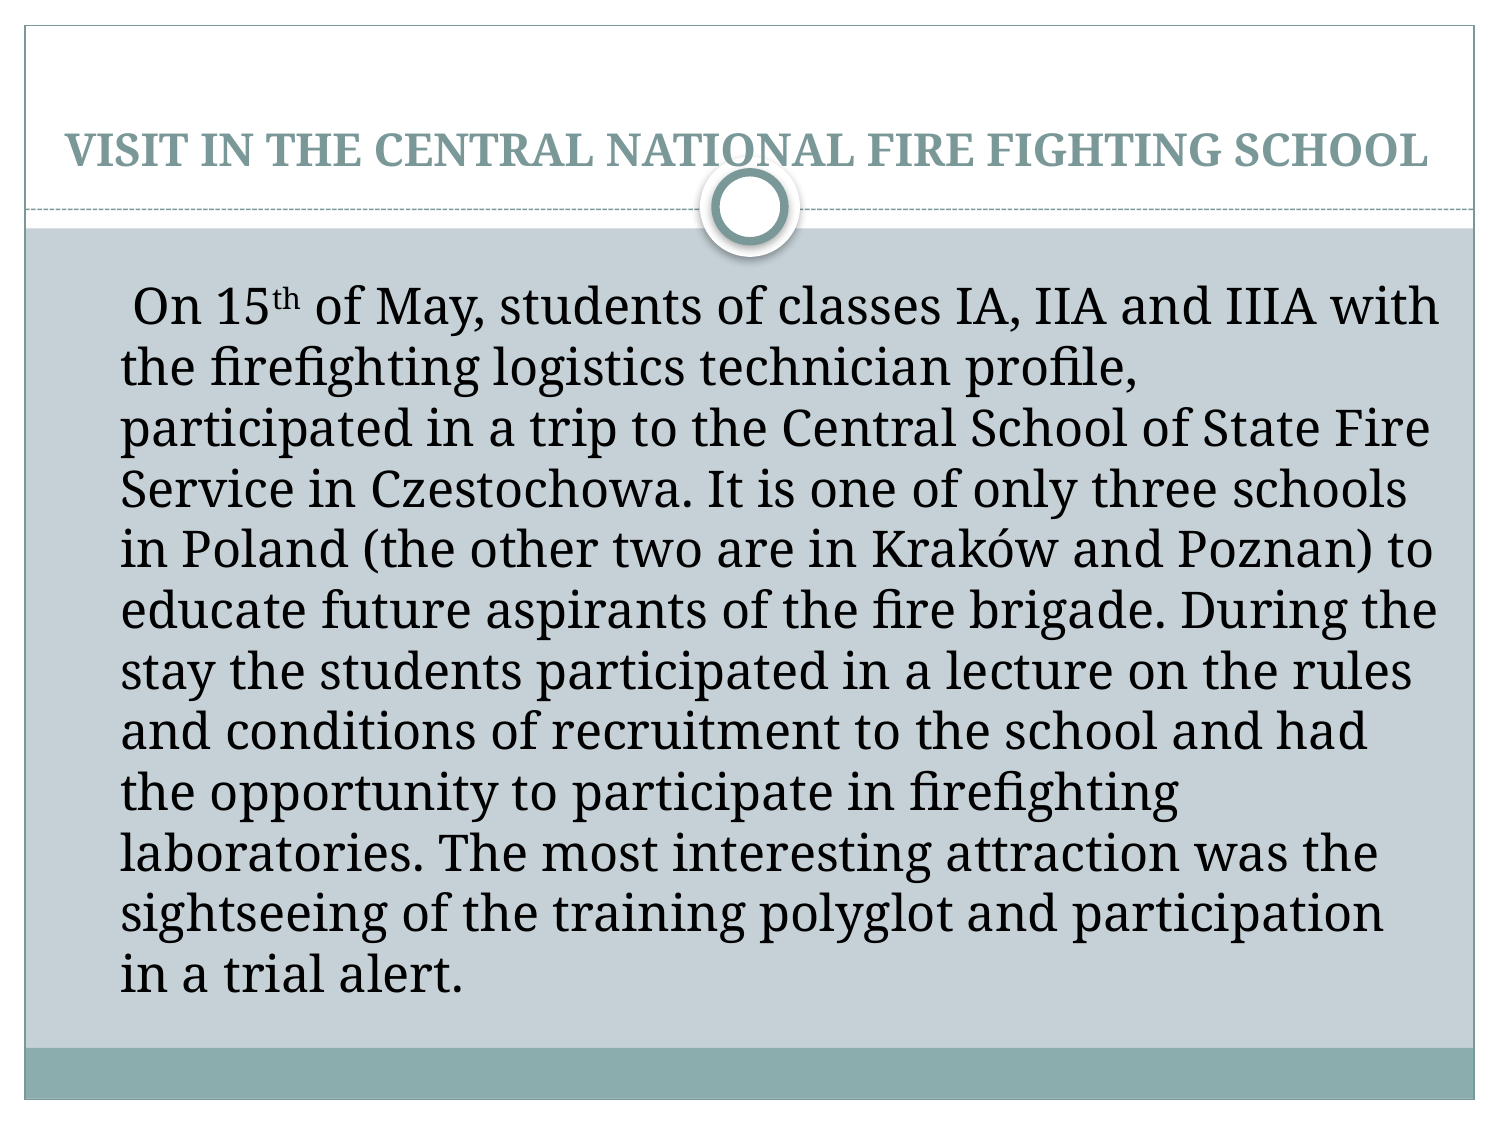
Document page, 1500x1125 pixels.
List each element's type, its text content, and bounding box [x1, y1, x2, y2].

list On 15th of May, students of classes IA, IIA and IIIA with the firefighting logistics technician profile, participated in a trip to the Central School of State Fire Service in Czestochowa. It is one of only three schools in Poland (the other two are in Kraków and Poznan) to educate future aspirants of the fire brigade. During the stay the students participated in a lecture on the rules and conditions of recruitment to the school and had the opportunity to participate in firefighting laboratories. The most interesting attraction was the sightseeing of the training polyglot and participation in a trial alert. [64, 266, 1460, 1017]
title VISIT IN THE CENTRAL NATIONAL FIRE FIGHTING SCHOOL [46, 58, 1447, 184]
